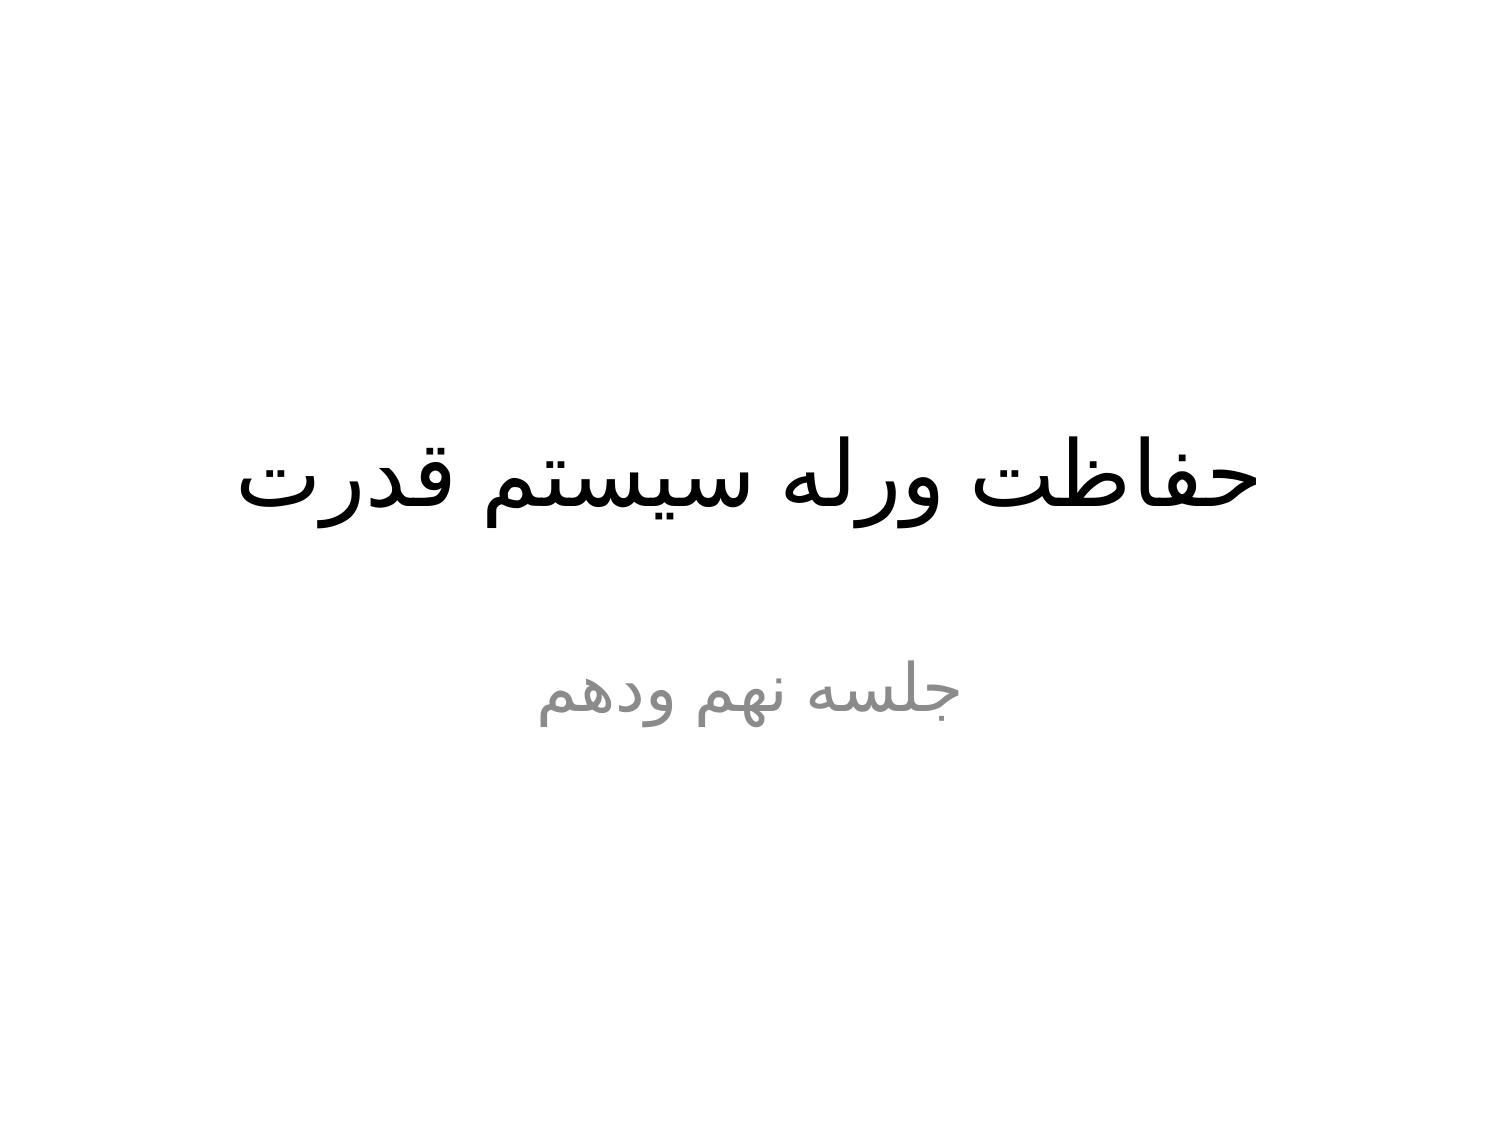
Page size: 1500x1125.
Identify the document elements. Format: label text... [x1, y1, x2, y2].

title حفاظت ورله سیستم قدرت [112, 349, 1388, 591]
subtitle جلسه نهم ودهم [225, 637, 1275, 925]
